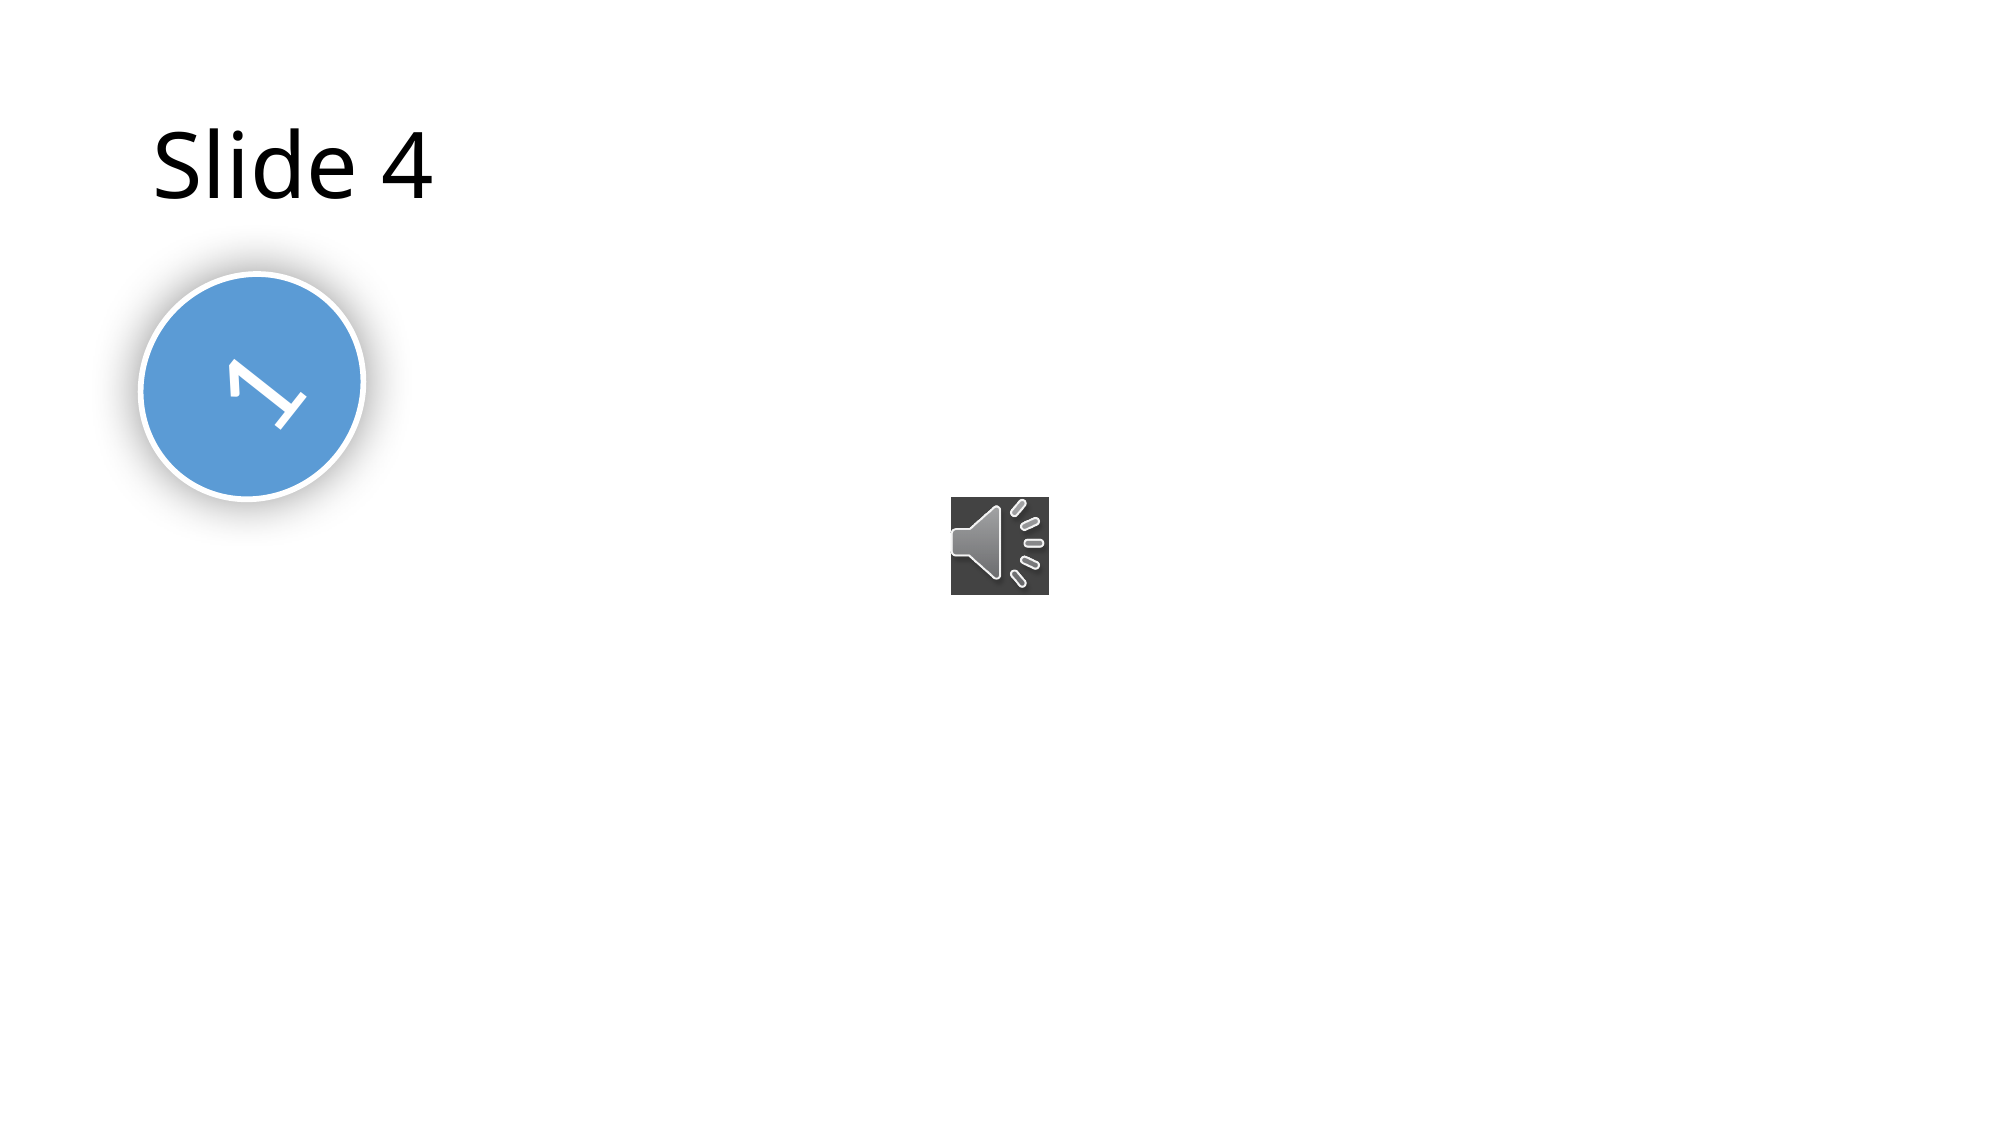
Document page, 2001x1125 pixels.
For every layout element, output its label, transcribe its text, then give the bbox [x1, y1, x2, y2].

picture [949, 496, 1050, 597]
text_box 1 [139, 273, 365, 501]
title Slide 4 [137, 59, 1863, 278]
